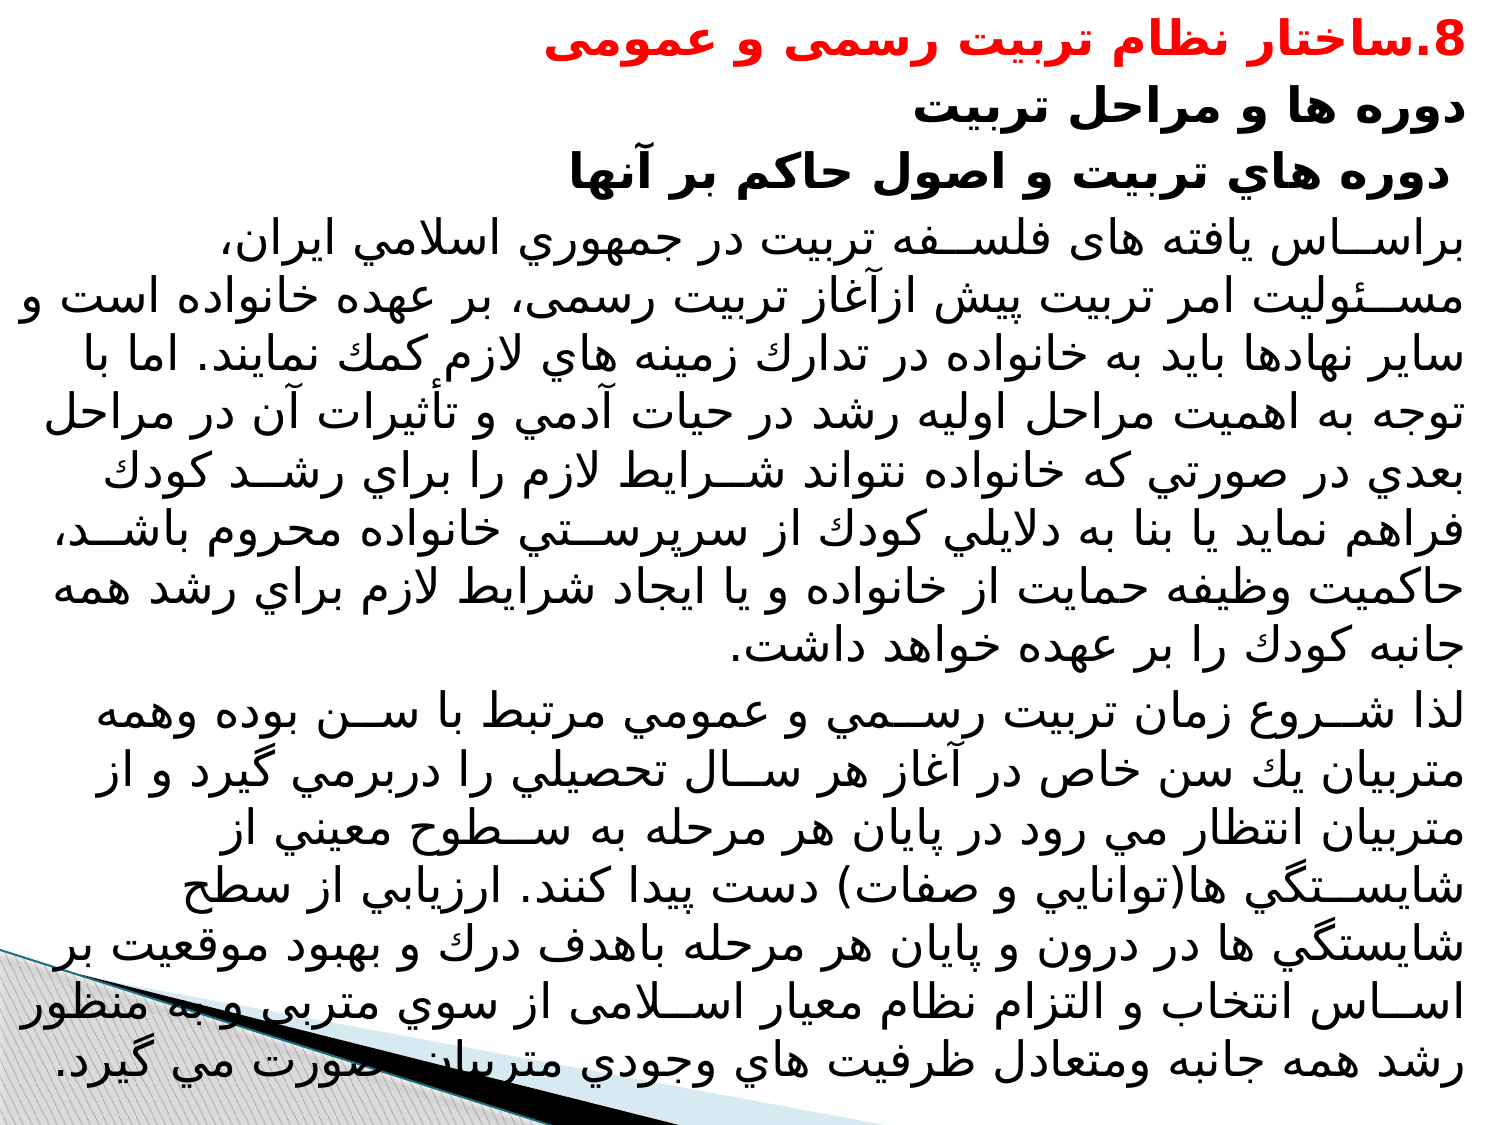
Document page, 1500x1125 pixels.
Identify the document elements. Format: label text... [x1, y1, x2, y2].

list 8.ساختار نظام تربيت رسمی و عمومی دوره ها و مراحل تربيت دوره هاي تربيت و اصول حاکم بر آنها براســاس يافته های فلســفه تربيت در جمهوري اسلامي ايران، مســئوليت امر تربيت پيش ازآغاز تربيت رسمی، بر عهده خانواده است و ساير نهادها بايد به خانواده در تدارك زمينه هاي لازم كمك نمايند. اما با توجه به اهميت مراحل اوليه رشد در حيات آدمي و تأثيرات آن در مراحل بعدي در صورتي كه خانواده نتواند شــرايط لازم را براي رشــد كودك فراهم نمايد يا بنا به دلايلي كودك از سرپرســتي خانواده محروم باشــد، حاكميت وظيفه حمايت از خانواده و يا ايجاد شرايط لازم براي رشد همه جانبه كودك را بر عهده خواهد داشت. لذا شــروع زمان تربيت رســمي و عمومي مرتبط با ســن بوده وهمه متربيان يك سن خاص در آغاز هر ســال تحصيلي را دربرمي گيرد و از متربيان انتظار مي رود در پايان هر مرحله به ســطوح معيني از شايســتگي ها(توانايي و صفات) دست پيدا كنند. ارزيابي از سطح شايستگي ها در درون و پايان هر مرحله باهدف درك و بهبود موقعيت بر اســاس انتخاب و التزام نظام معيار اســلامی از سوي متربي و به منظور رشد همه جانبه ومتعادل ظرفيت هاي وجودي متربيان، صورت مي گيرد. [0, 0, 1500, 1125]
